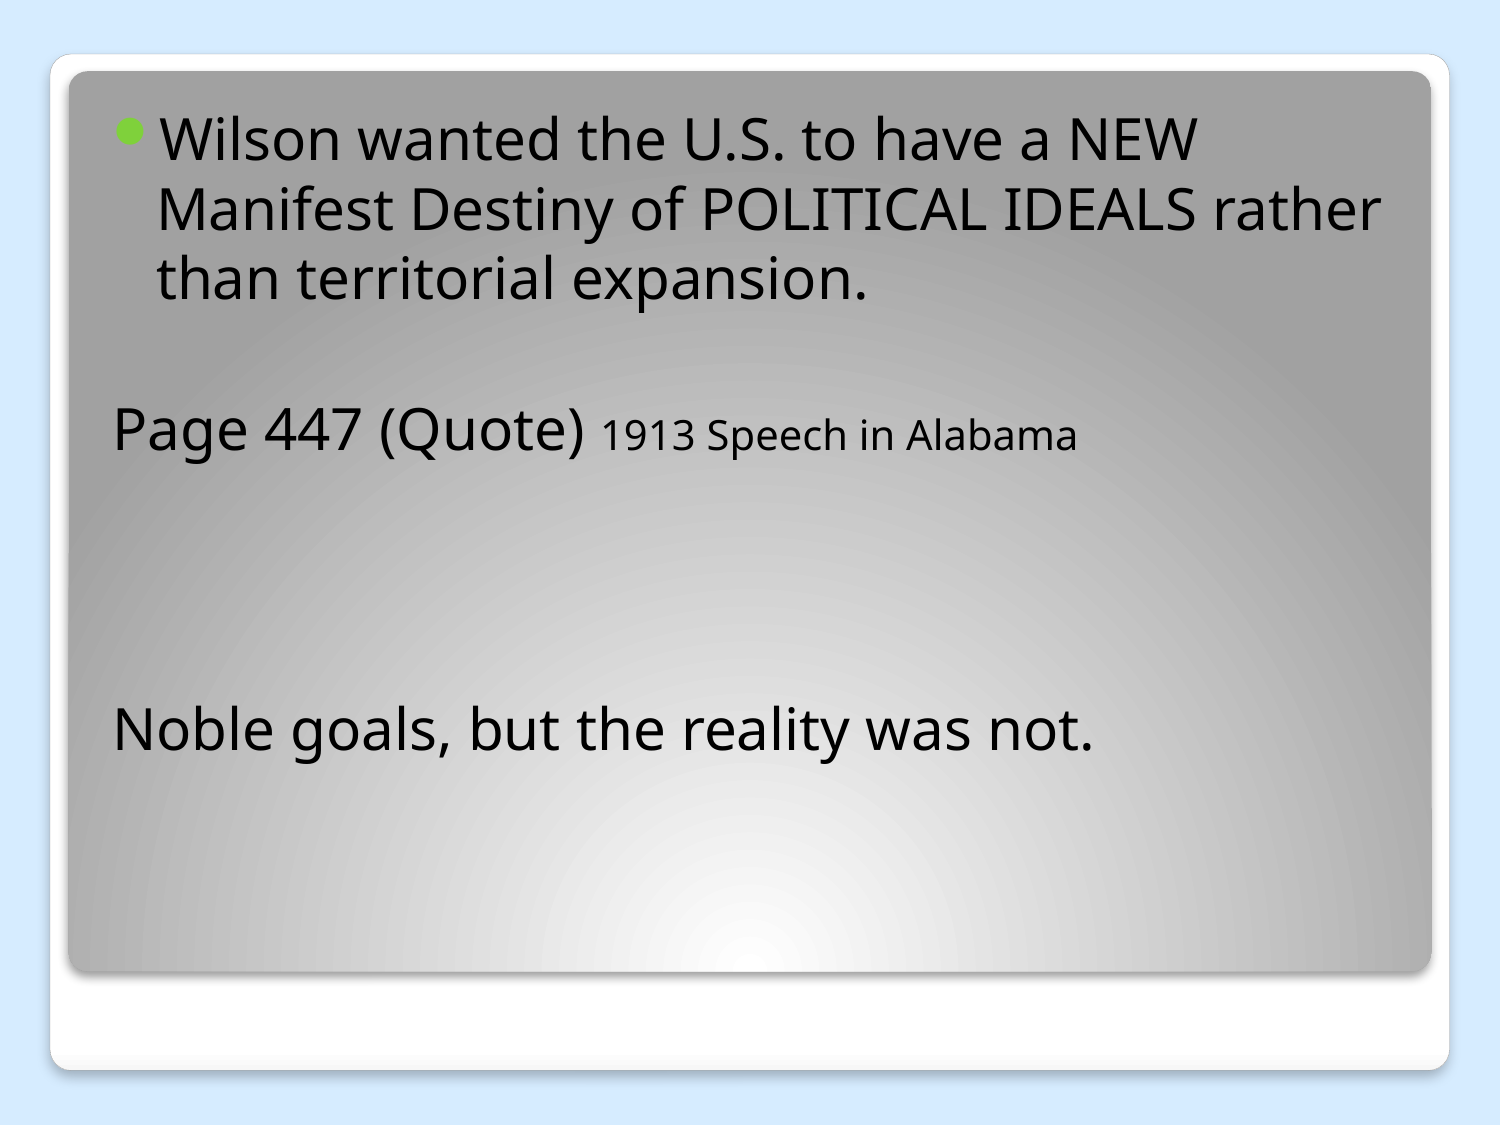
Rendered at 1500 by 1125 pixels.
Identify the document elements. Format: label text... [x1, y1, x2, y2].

list Wilson wanted the U.S. to have a NEW Manifest Destiny of POLITICAL IDEALS rather than territorial expansion. Page 447 (Quote) 1913 Speech in Alabama Noble goals, but the reality was not. [82, 86, 1425, 774]
